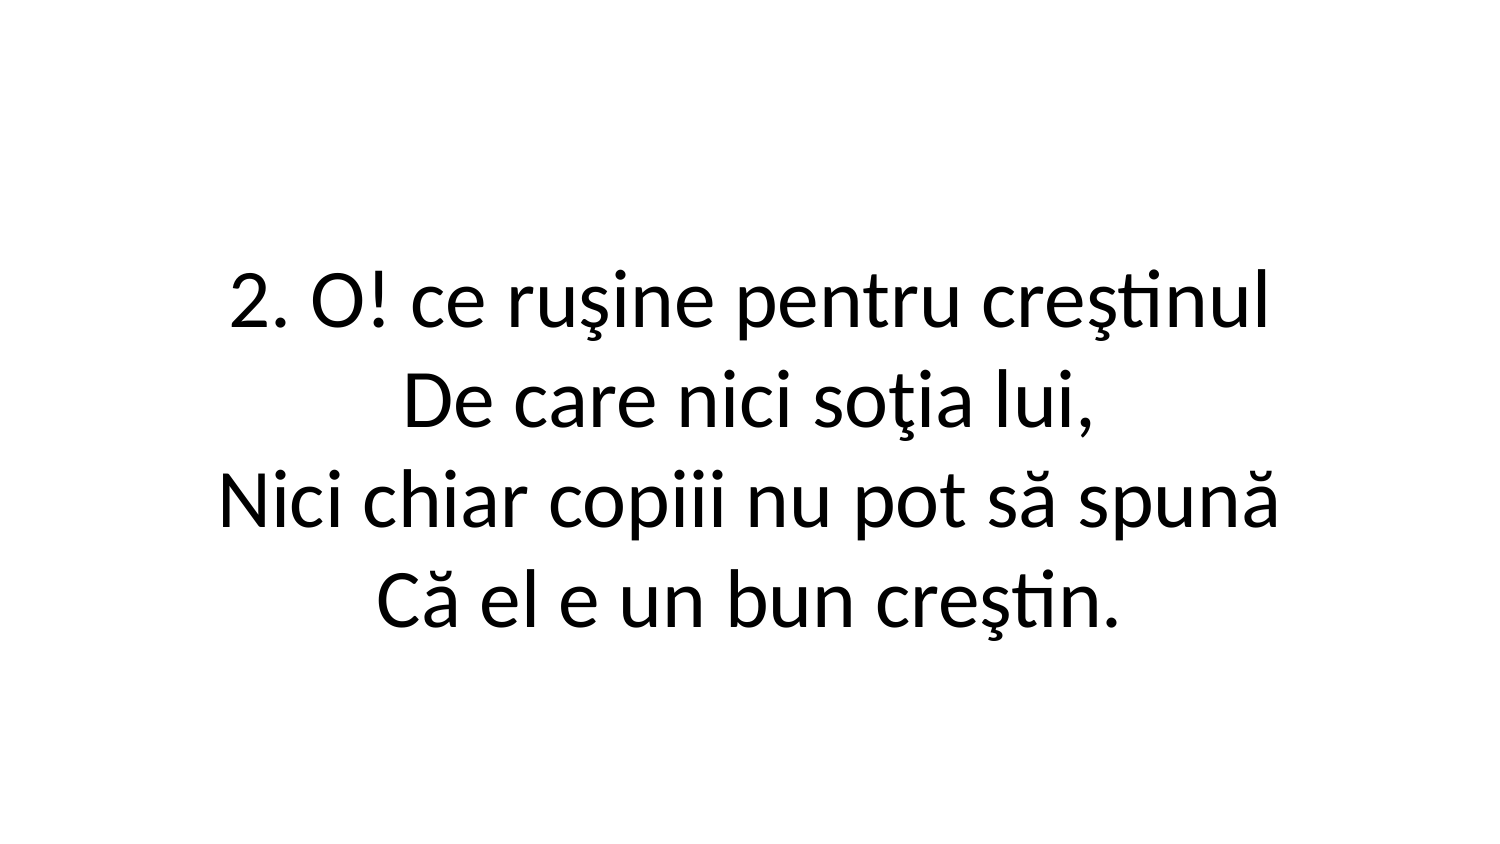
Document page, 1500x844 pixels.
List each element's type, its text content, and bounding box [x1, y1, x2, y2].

text_box 2. O! ce ruşine pentru creştinul De care nici soţia lui, Nici chiar copiii nu pot să spună Că el e un bun creştin. [202, 192, 1298, 652]
